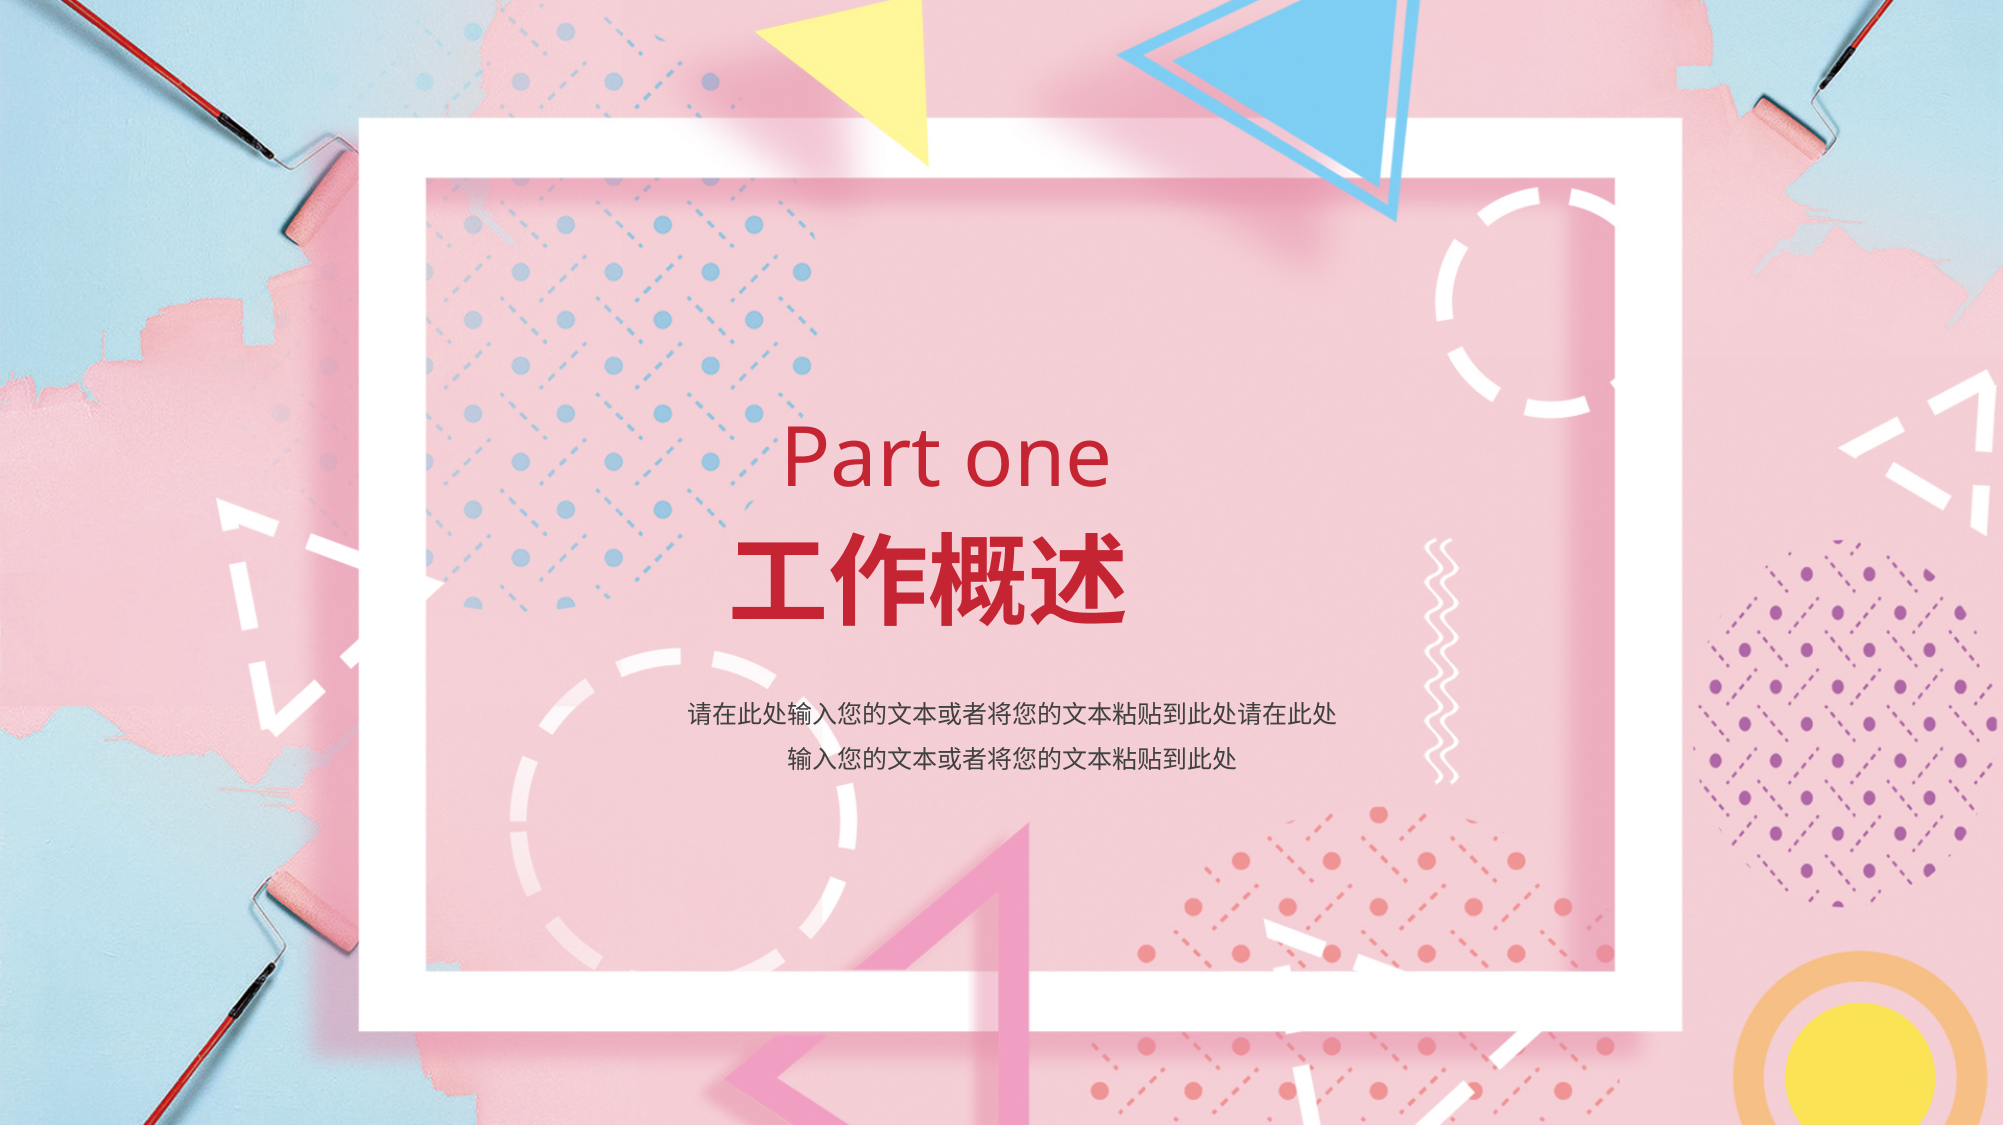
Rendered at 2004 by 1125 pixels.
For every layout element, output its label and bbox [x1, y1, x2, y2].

text_box [664, 395, 1361, 777]
picture [0, 0, 2004, 1125]
